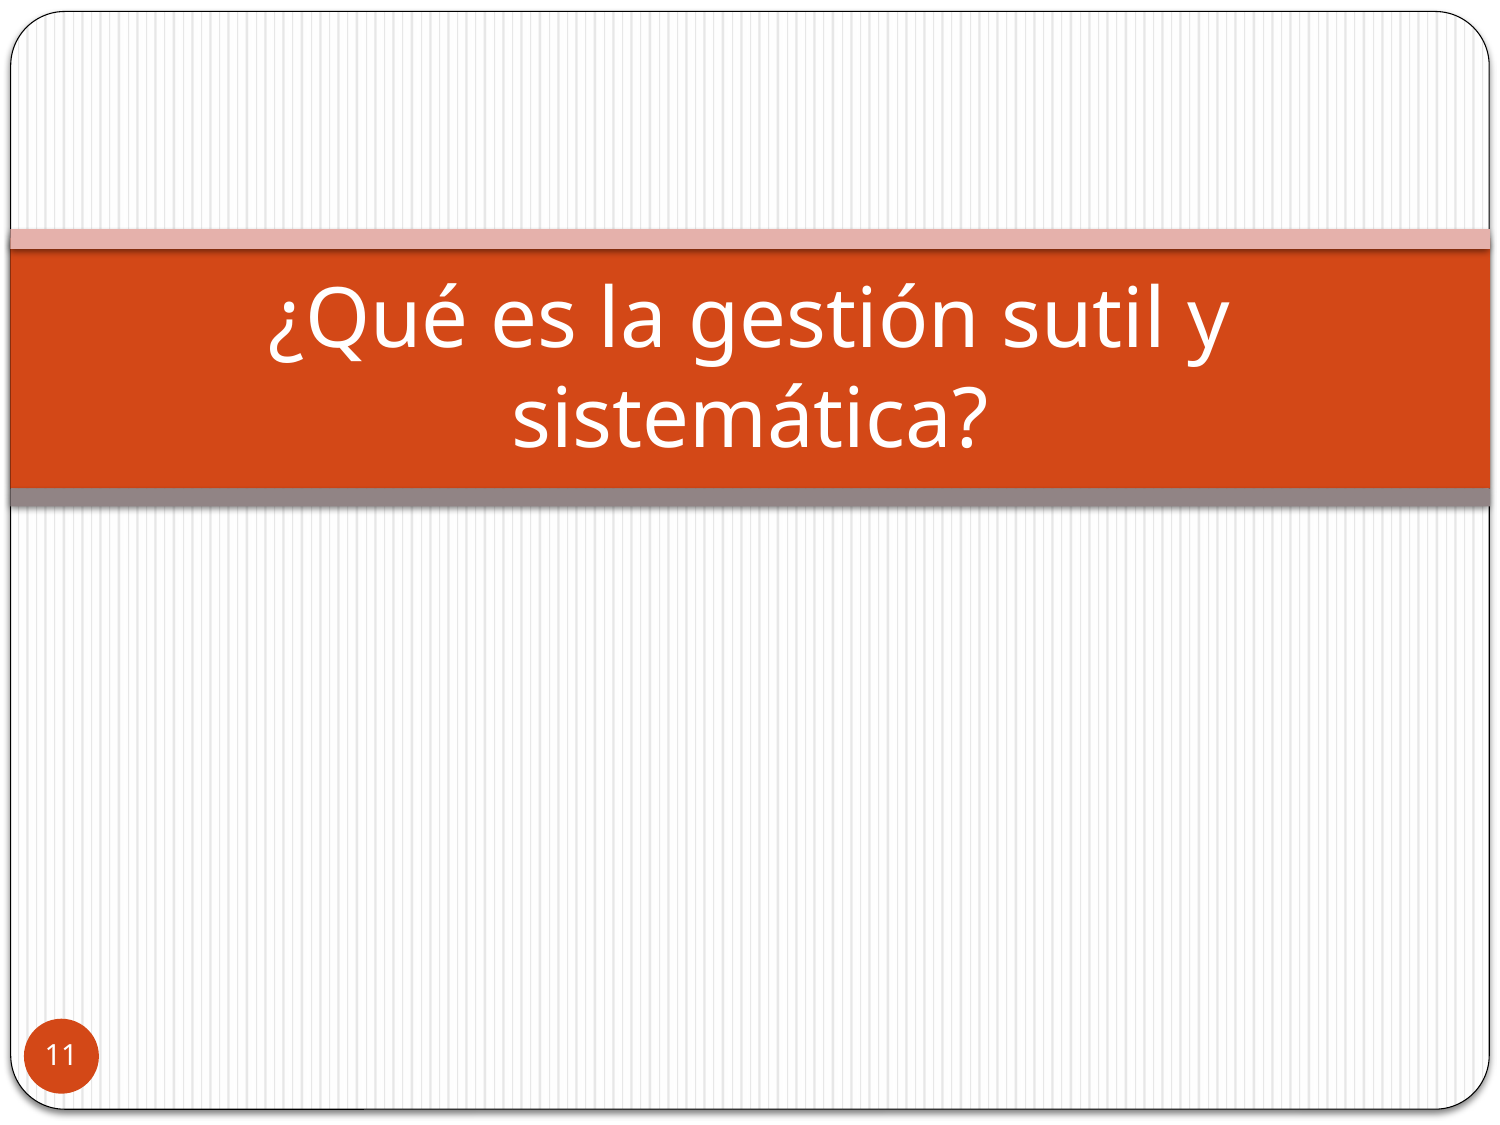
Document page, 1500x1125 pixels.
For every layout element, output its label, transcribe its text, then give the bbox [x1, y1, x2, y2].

slide_number 11 [23, 1018, 99, 1094]
title ¿Qué es la gestión sutil y sistemática? [75, 247, 1425, 489]
